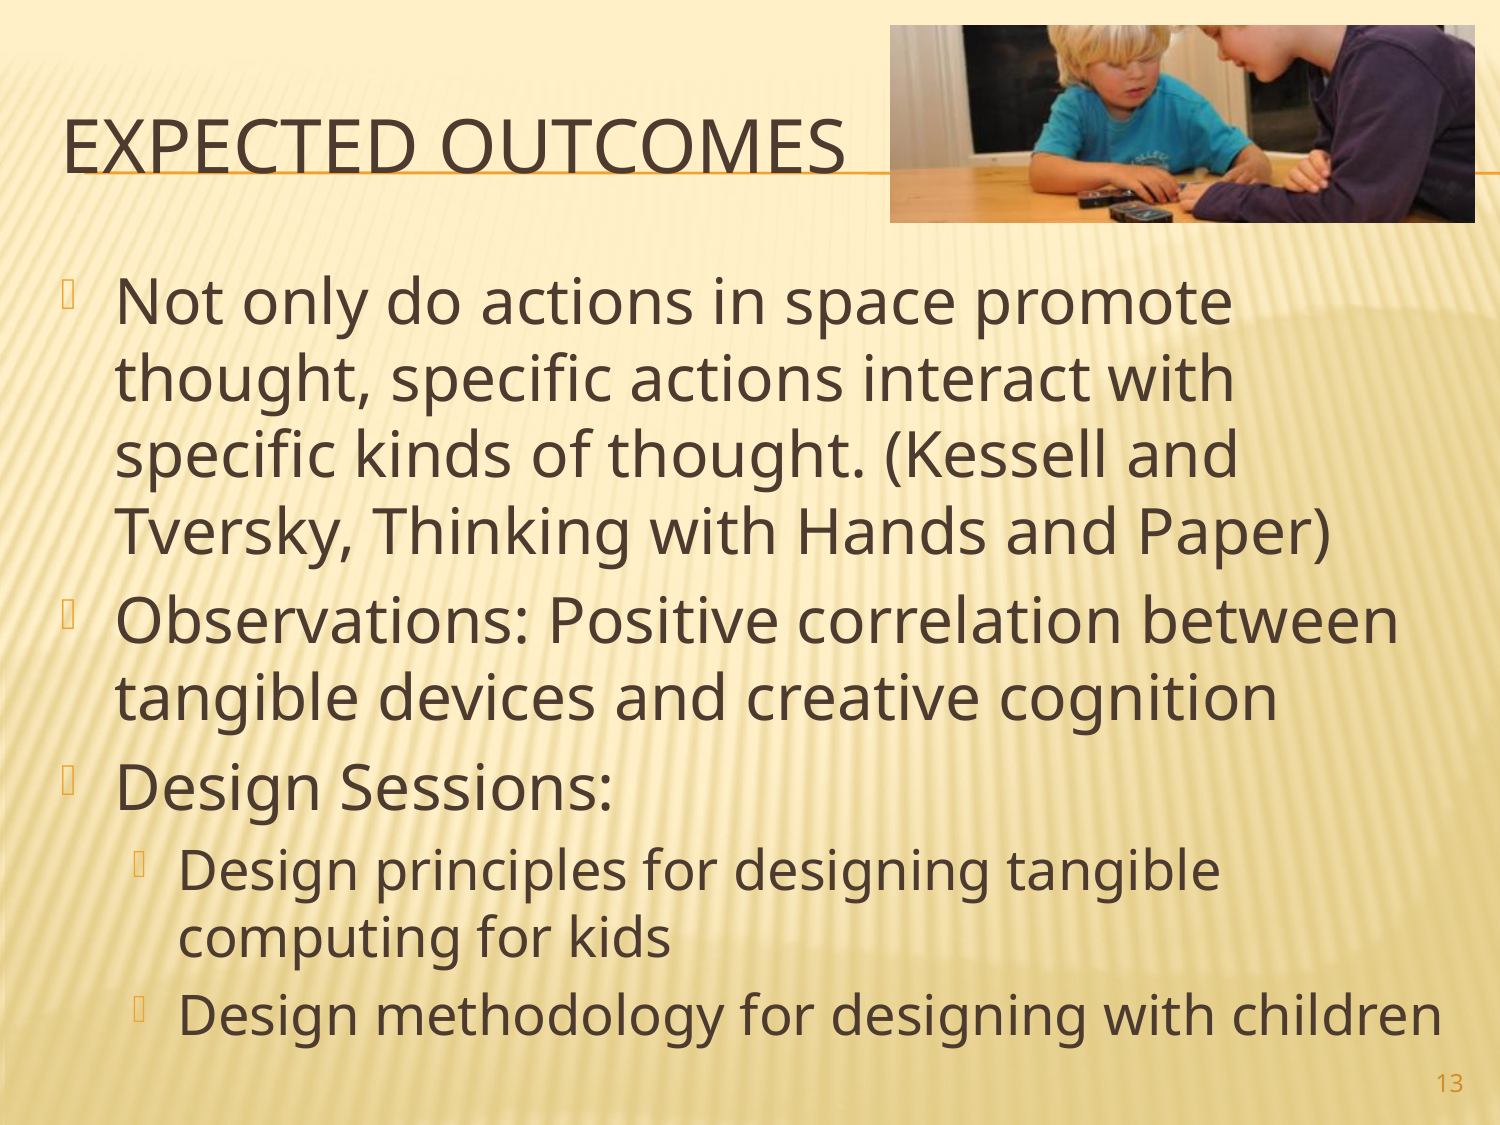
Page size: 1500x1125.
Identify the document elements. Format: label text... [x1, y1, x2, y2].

slide_number 13 [1350, 1061, 1475, 1103]
picture [889, 25, 1476, 223]
list Not only do actions in space promote thought, specific actions interact with specific kinds of thought. (Kessell and Tversky, Thinking with Hands and Paper) Observations: Positive correlation between tangible devices and creative cognition Design Sessions: Design principles for designing tangible computing for kids Design methodology for designing with children [50, 254, 1475, 1062]
title Expected Outcomes [50, 75, 879, 213]
